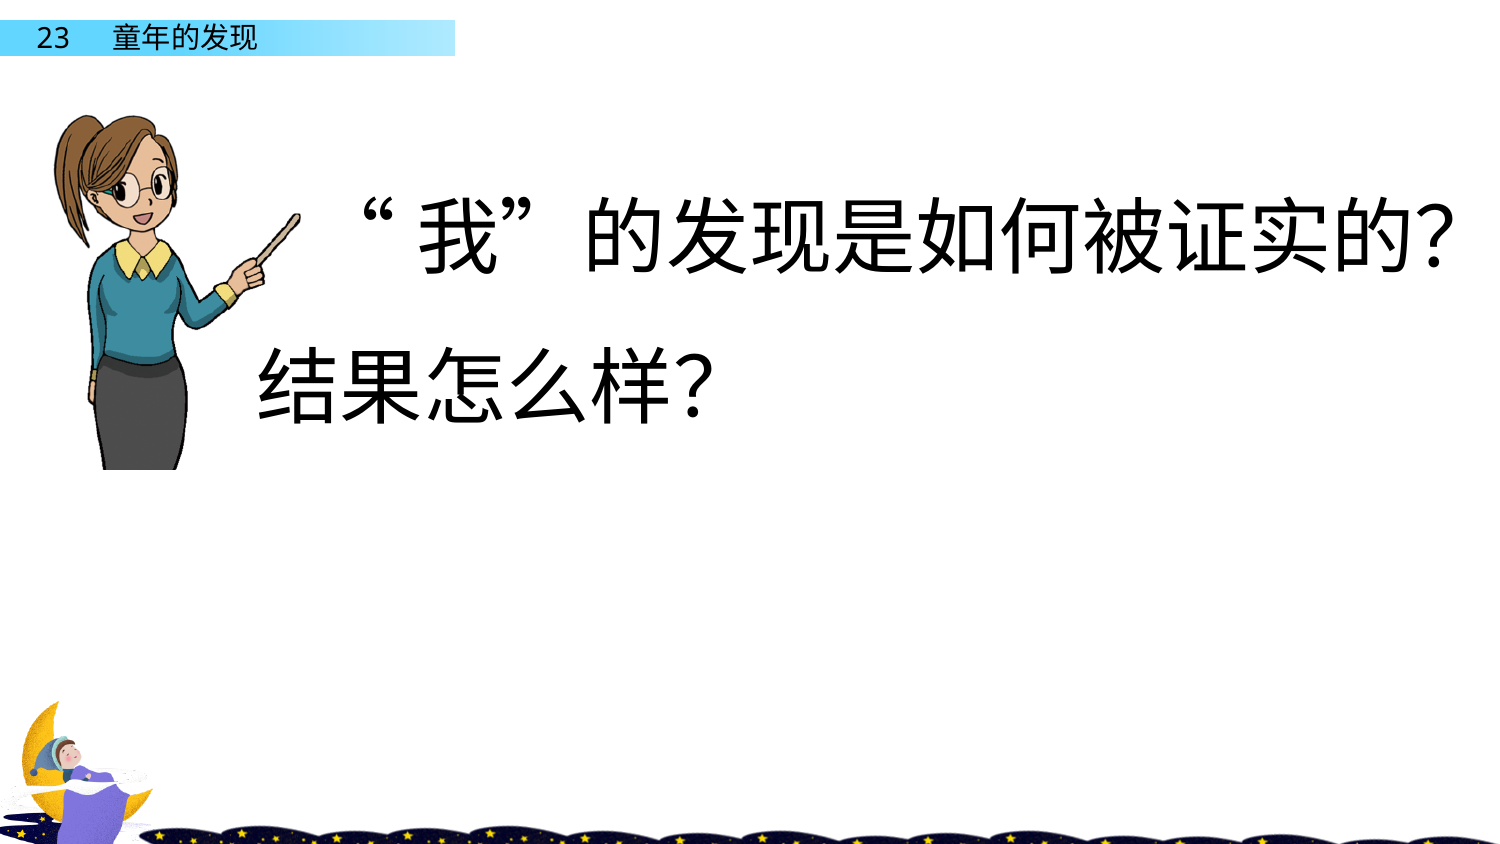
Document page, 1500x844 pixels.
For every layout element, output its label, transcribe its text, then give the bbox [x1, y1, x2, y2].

picture [52, 114, 301, 470]
picture [0, 693, 1500, 844]
text_box “我”的发现是如何被证实的？结果怎么样？ [306, 126, 1433, 442]
